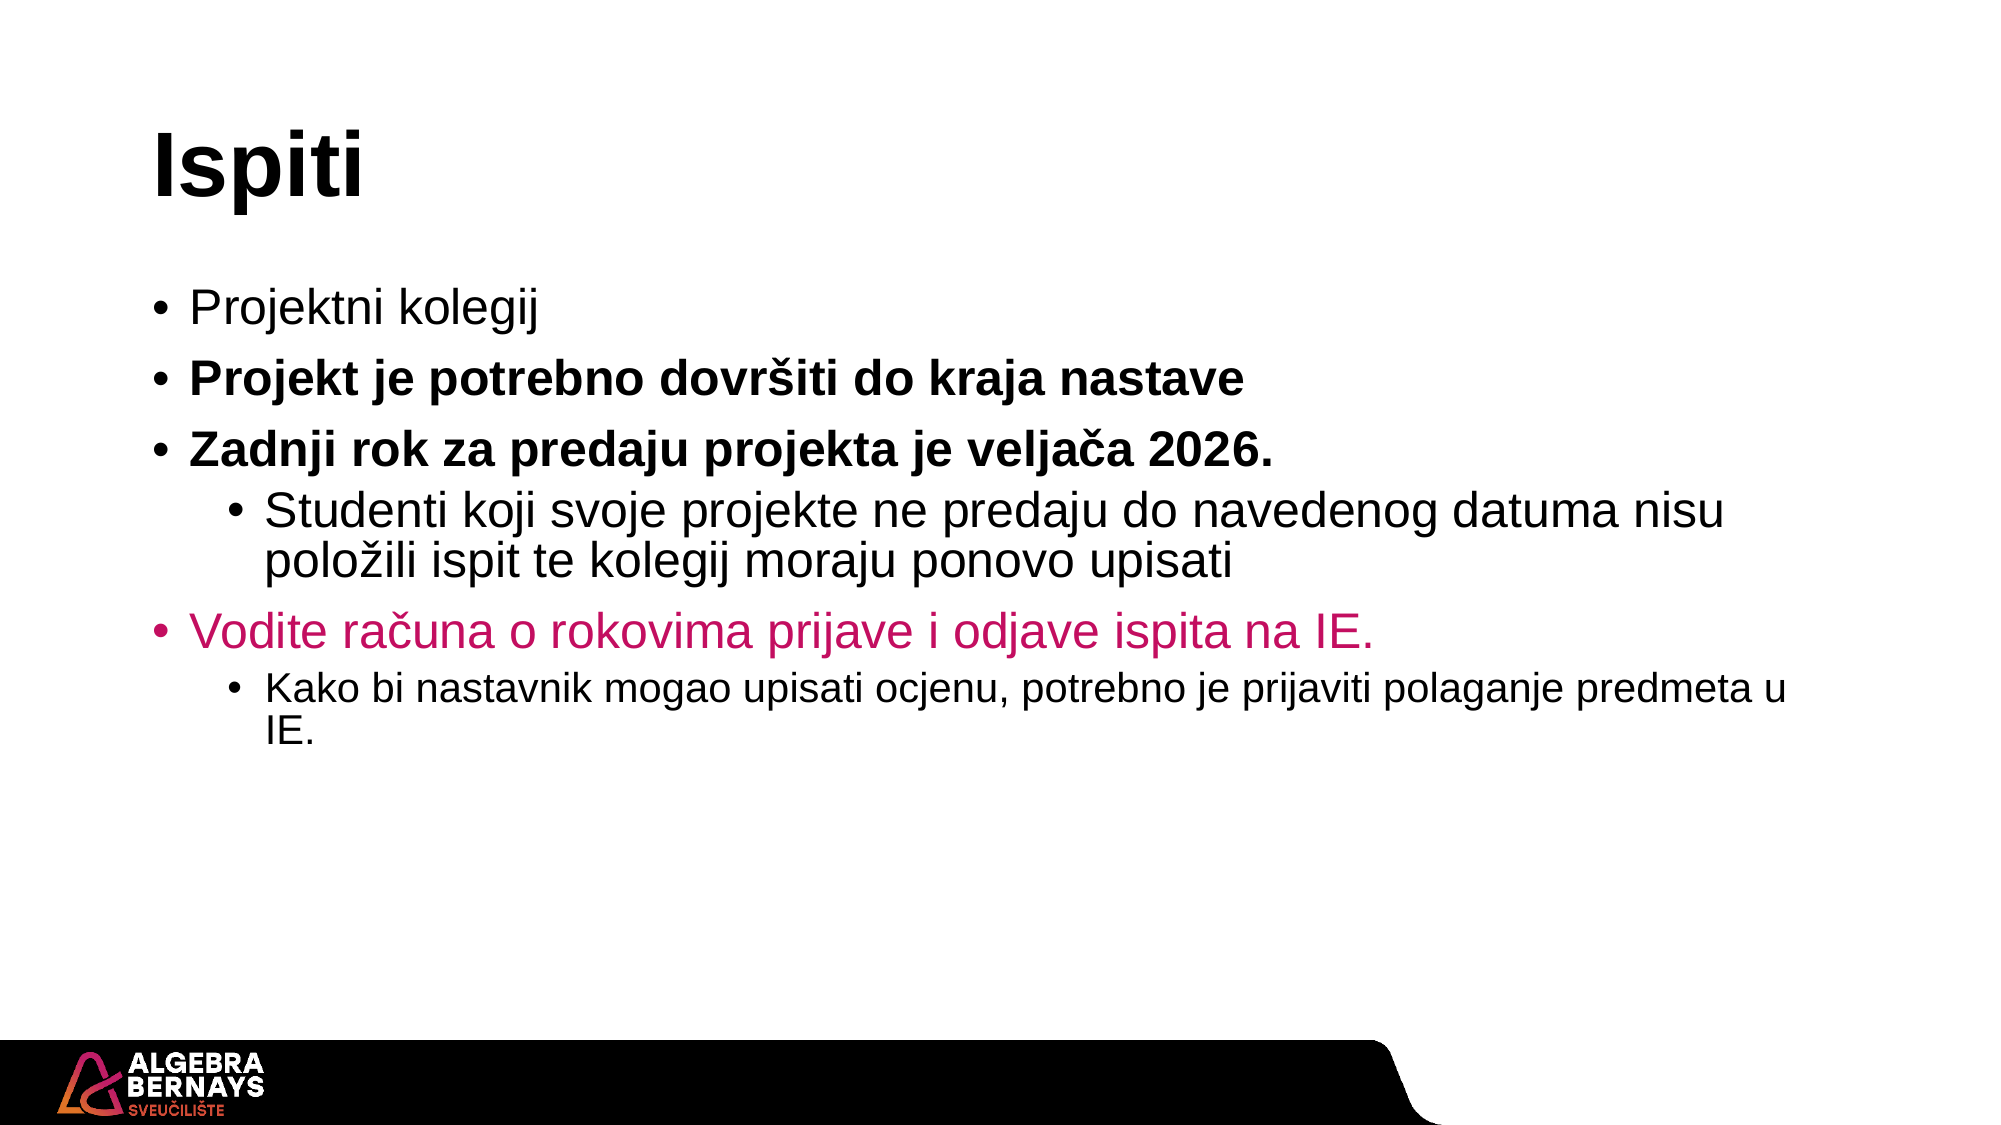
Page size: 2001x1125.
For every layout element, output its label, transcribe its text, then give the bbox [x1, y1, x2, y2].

picture [0, 1040, 1446, 1125]
text_box Ispiti [137, 59, 1863, 277]
text_box Projektni kolegij Projekt je potrebno dovršiti do kraja nastave Zadnji rok za predaju projekta je veljača 2026. Studenti koji svoje projekte ne predaju do navedenog datuma nisu položili ispit te kolegij moraju ponovo upisati Vodite računa o rokovima prijave i odjave ispita na IE. Kako bi nastavnik mogao upisati ocjenu, potrebno je prijaviti polaganje predmeta u IE. [137, 277, 1863, 992]
